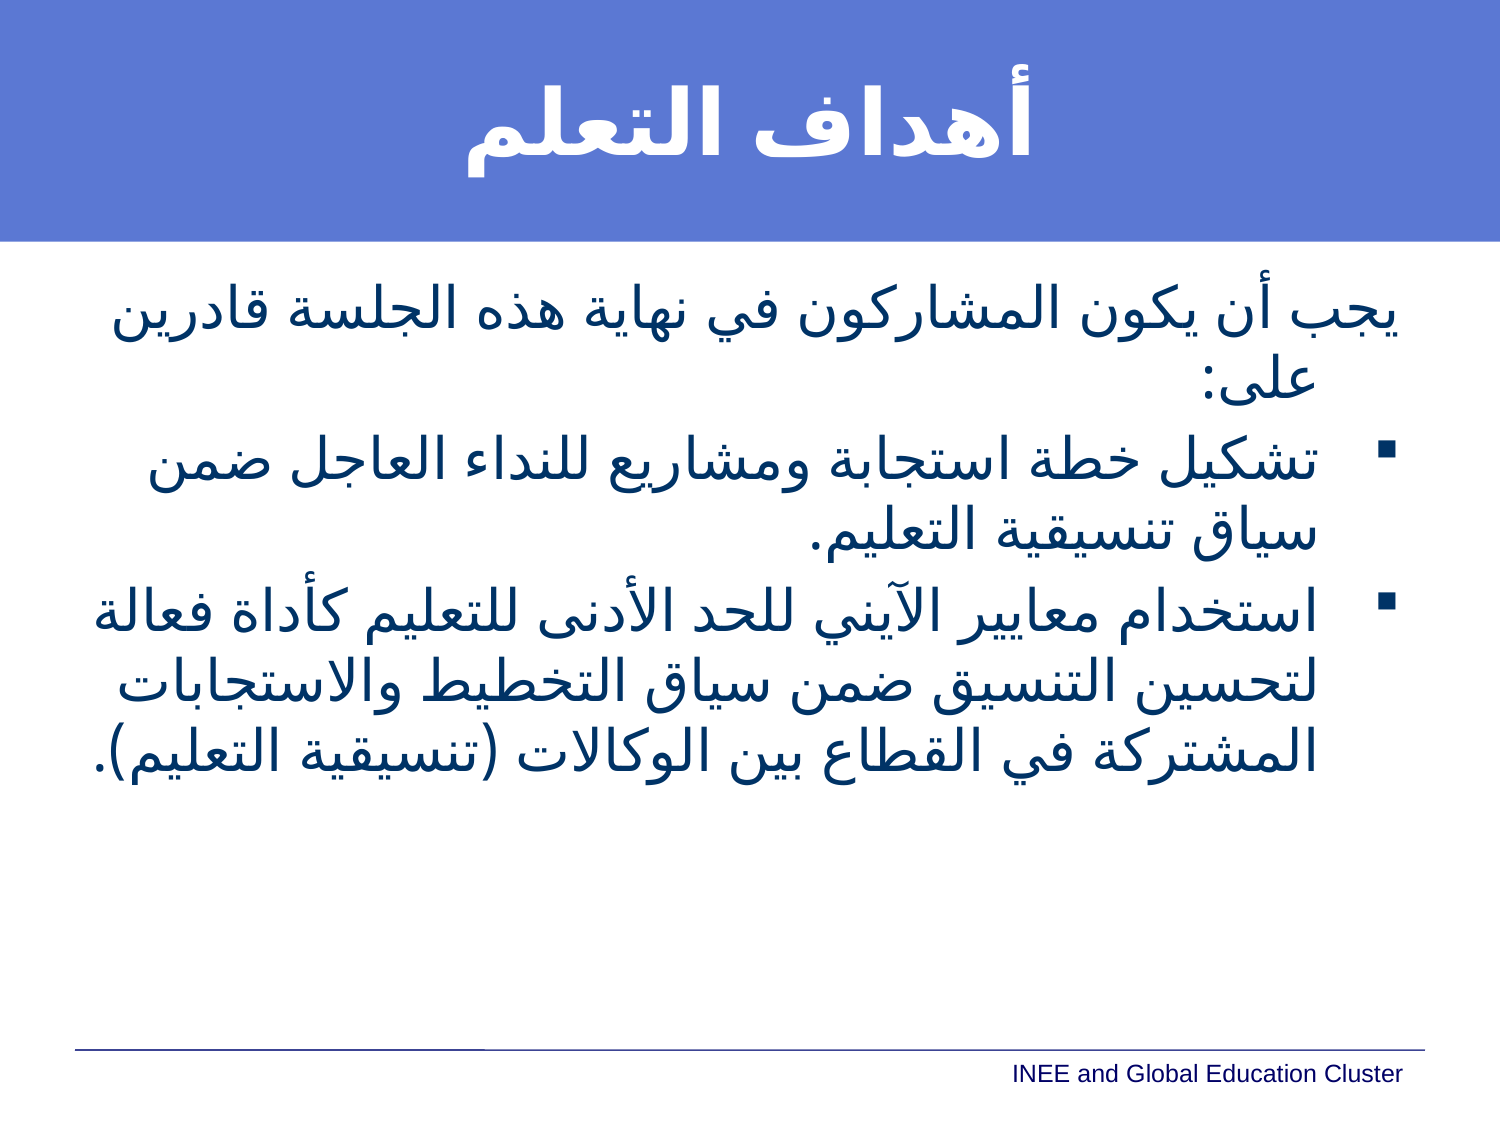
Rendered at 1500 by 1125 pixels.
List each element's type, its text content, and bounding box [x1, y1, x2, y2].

list يجب أن يكون المشاركون في نهاية هذه الجلسة قادرين على: تشكيل خطة استجابة ومشاريع للنداء العاجل ضمن سياق تنسيقية التعليم. استخدام معايير الآيني للحد الأدنى للتعليم كأداة فعالة لتحسين التنسيق ضمن سياق التخطيط والاستجابات المشتركة في القطاع بين الوكالات (تنسيقية التعليم). [74, 262, 1426, 1006]
title أهداف التعلم [74, 24, 1426, 213]
footer INEE and Global Education Cluster [75, 1049, 1427, 1103]
